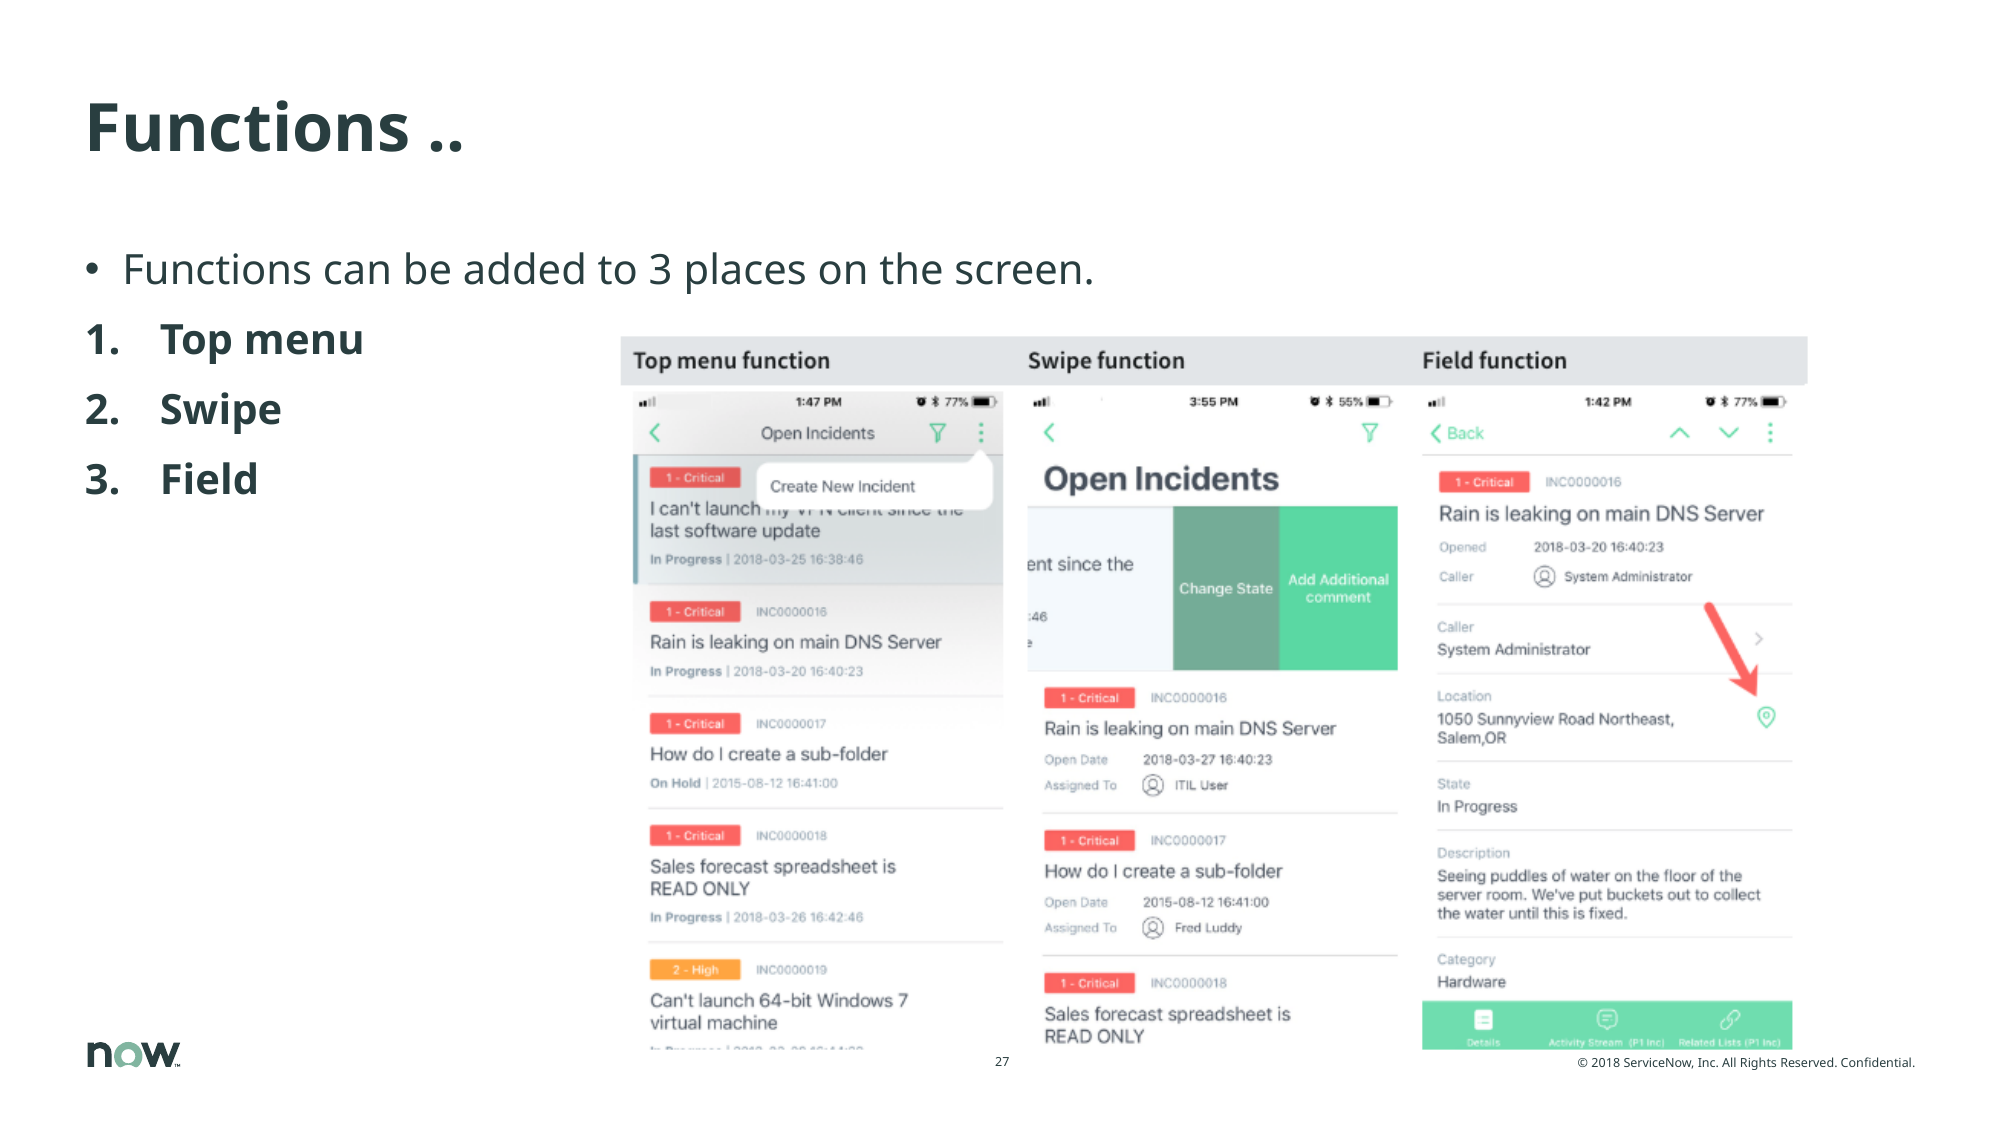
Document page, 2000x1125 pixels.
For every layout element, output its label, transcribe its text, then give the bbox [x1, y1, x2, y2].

picture [618, 332, 1811, 1053]
title Functions .. [69, 56, 1911, 166]
list Functions can be added to 3 places on the screen. Top menu Swipe Field [69, 165, 1909, 910]
